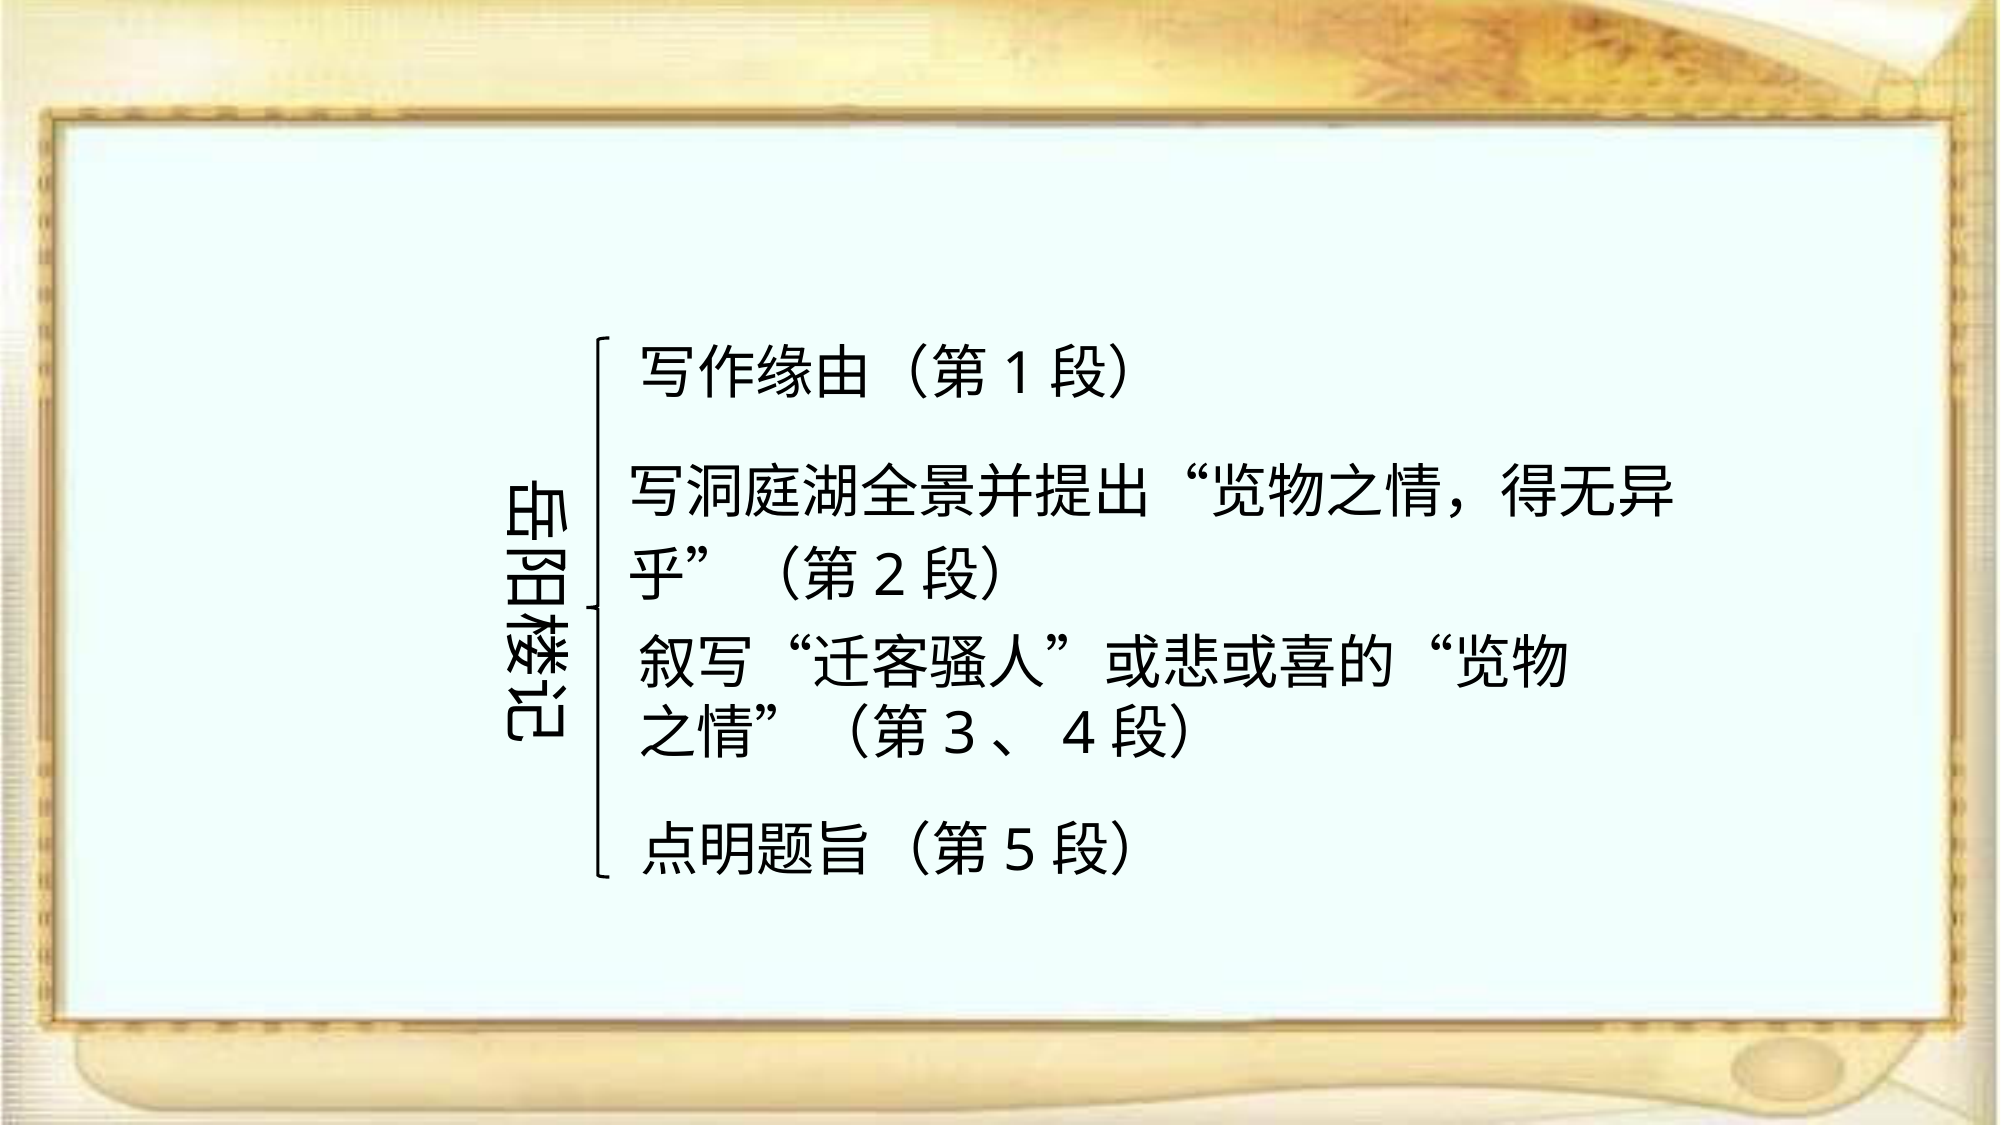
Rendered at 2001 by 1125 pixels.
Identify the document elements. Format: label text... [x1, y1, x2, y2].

text_box [586, 336, 610, 879]
text_box 写作缘由（第1段） [624, 327, 1225, 413]
text_box 写洞庭湖全景并提出“览物之情，得无异乎”（第2段） [612, 433, 1738, 615]
text_box 岳阳楼记 [475, 462, 587, 941]
text_box 叙写“迁客骚人”或悲或喜的“览物之情”（第3、4段） [623, 617, 1641, 773]
picture [0, 0, 2001, 1125]
text_box 点明题旨（第5段） [625, 804, 1532, 890]
